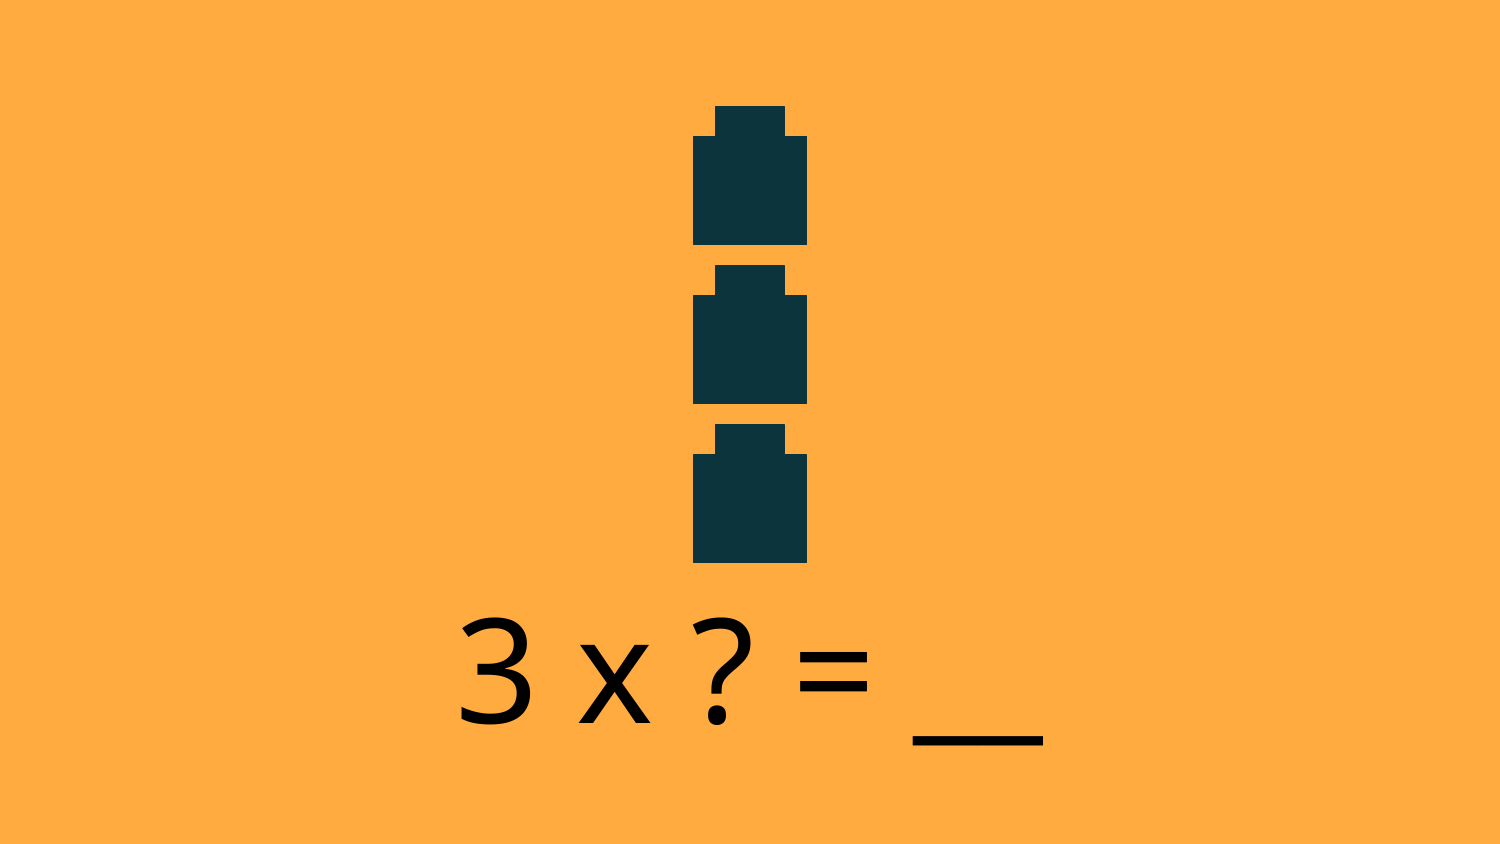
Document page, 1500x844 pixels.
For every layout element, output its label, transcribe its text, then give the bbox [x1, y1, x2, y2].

text_box [715, 424, 785, 455]
text_box [693, 136, 807, 245]
text_box [715, 106, 785, 137]
text_box [693, 454, 807, 563]
text_box [693, 295, 807, 404]
text_box 3 x ? = __ [0, 562, 1500, 768]
text_box [715, 265, 785, 296]
